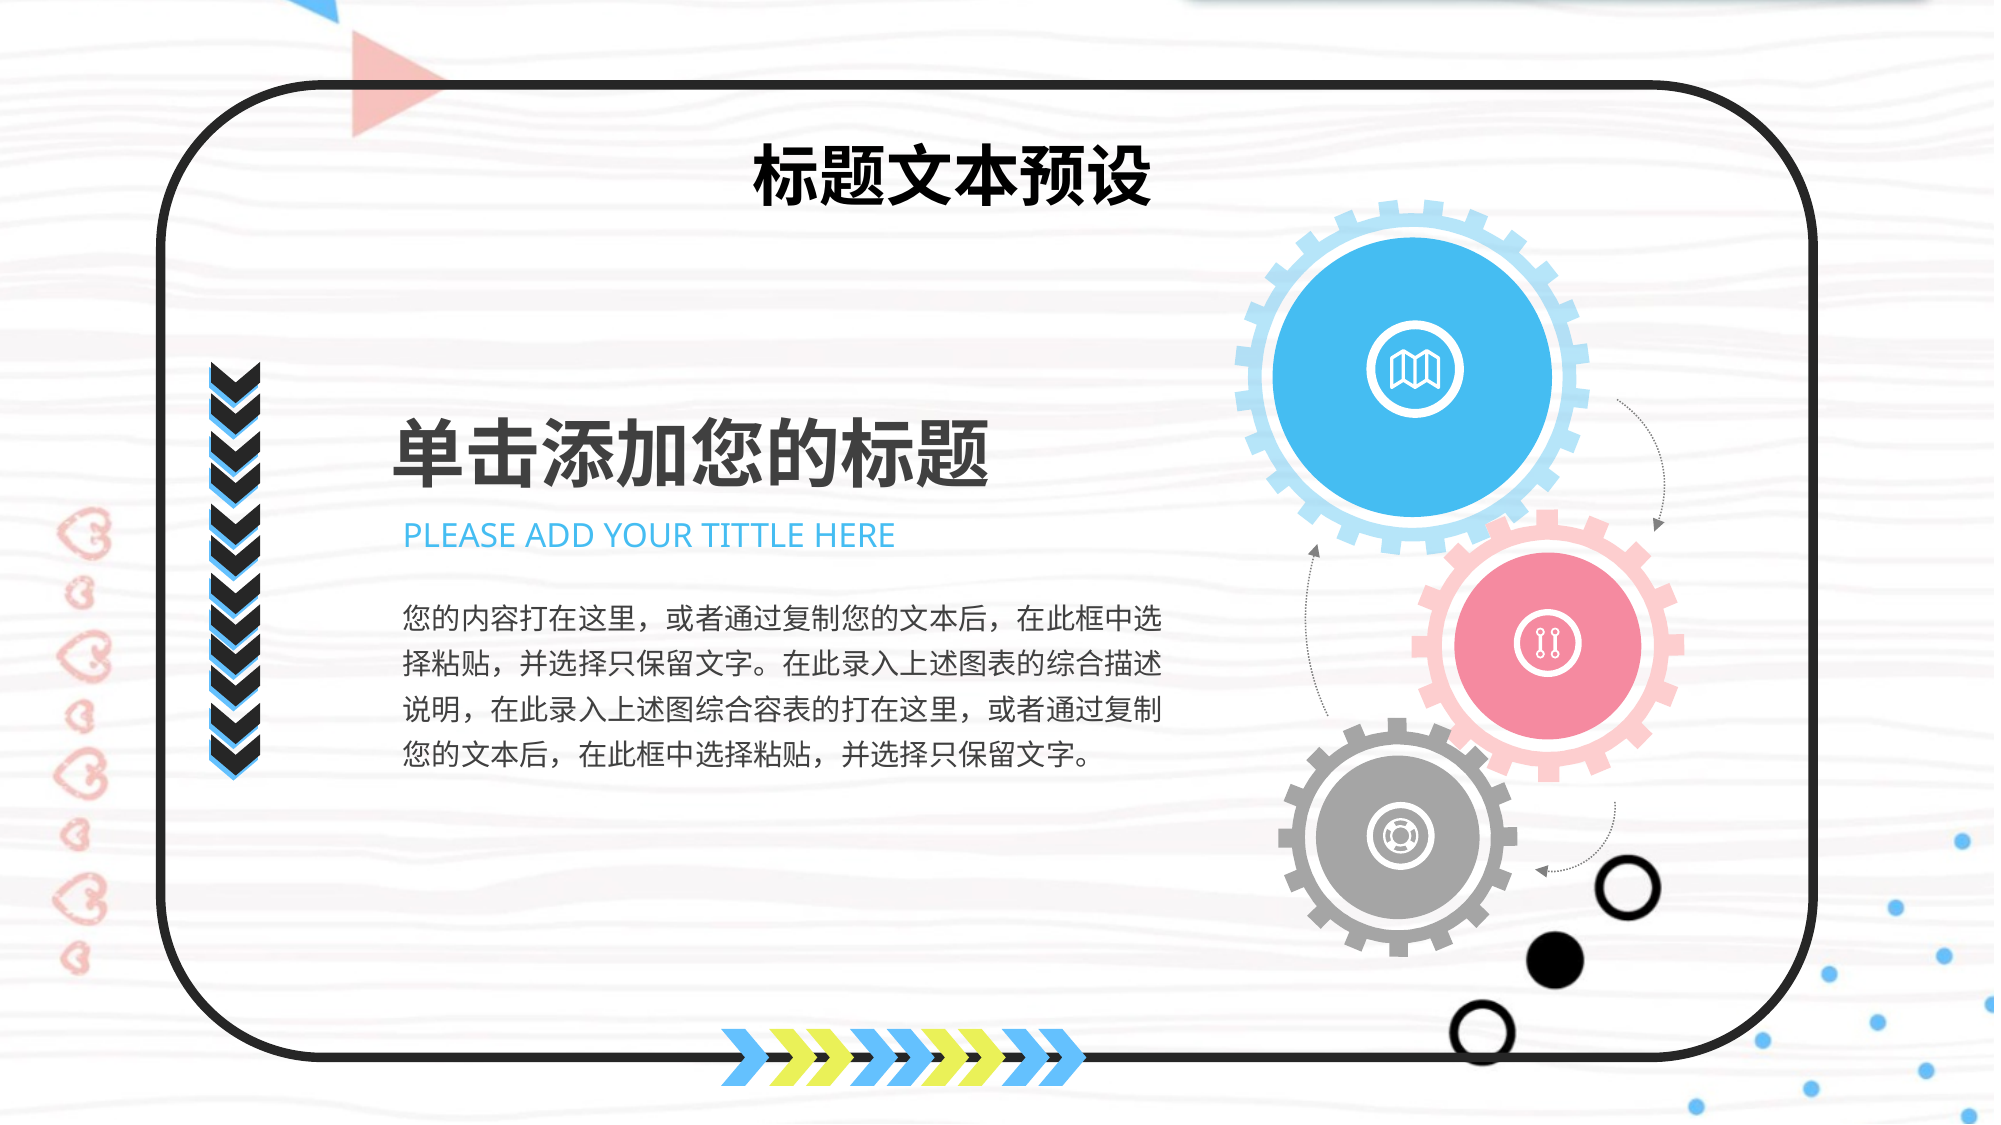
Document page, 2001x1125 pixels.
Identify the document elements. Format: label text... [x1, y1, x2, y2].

text_box 您的内容打在这里，或者通过复制您的文本后，在此框中选择粘贴，并选择只保留文字。在此录入上述图表的综合描述说明，在此录入上述图综合容表的打在这里，或者通过复制您的文本后，在此框中选择粘贴，并选择只保留文字。 [387, 582, 430, 779]
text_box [209, 361, 260, 781]
text_box [1556, 83, 1815, 1059]
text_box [1198, 196, 1703, 929]
text_box PLEASE ADD YOUR TITTLE HERE [387, 506, 430, 562]
text_box 单击添加您的标题 [375, 399, 430, 505]
picture [0, 0, 1994, 1125]
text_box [720, 1028, 1087, 1086]
text_box [159, 83, 430, 1059]
